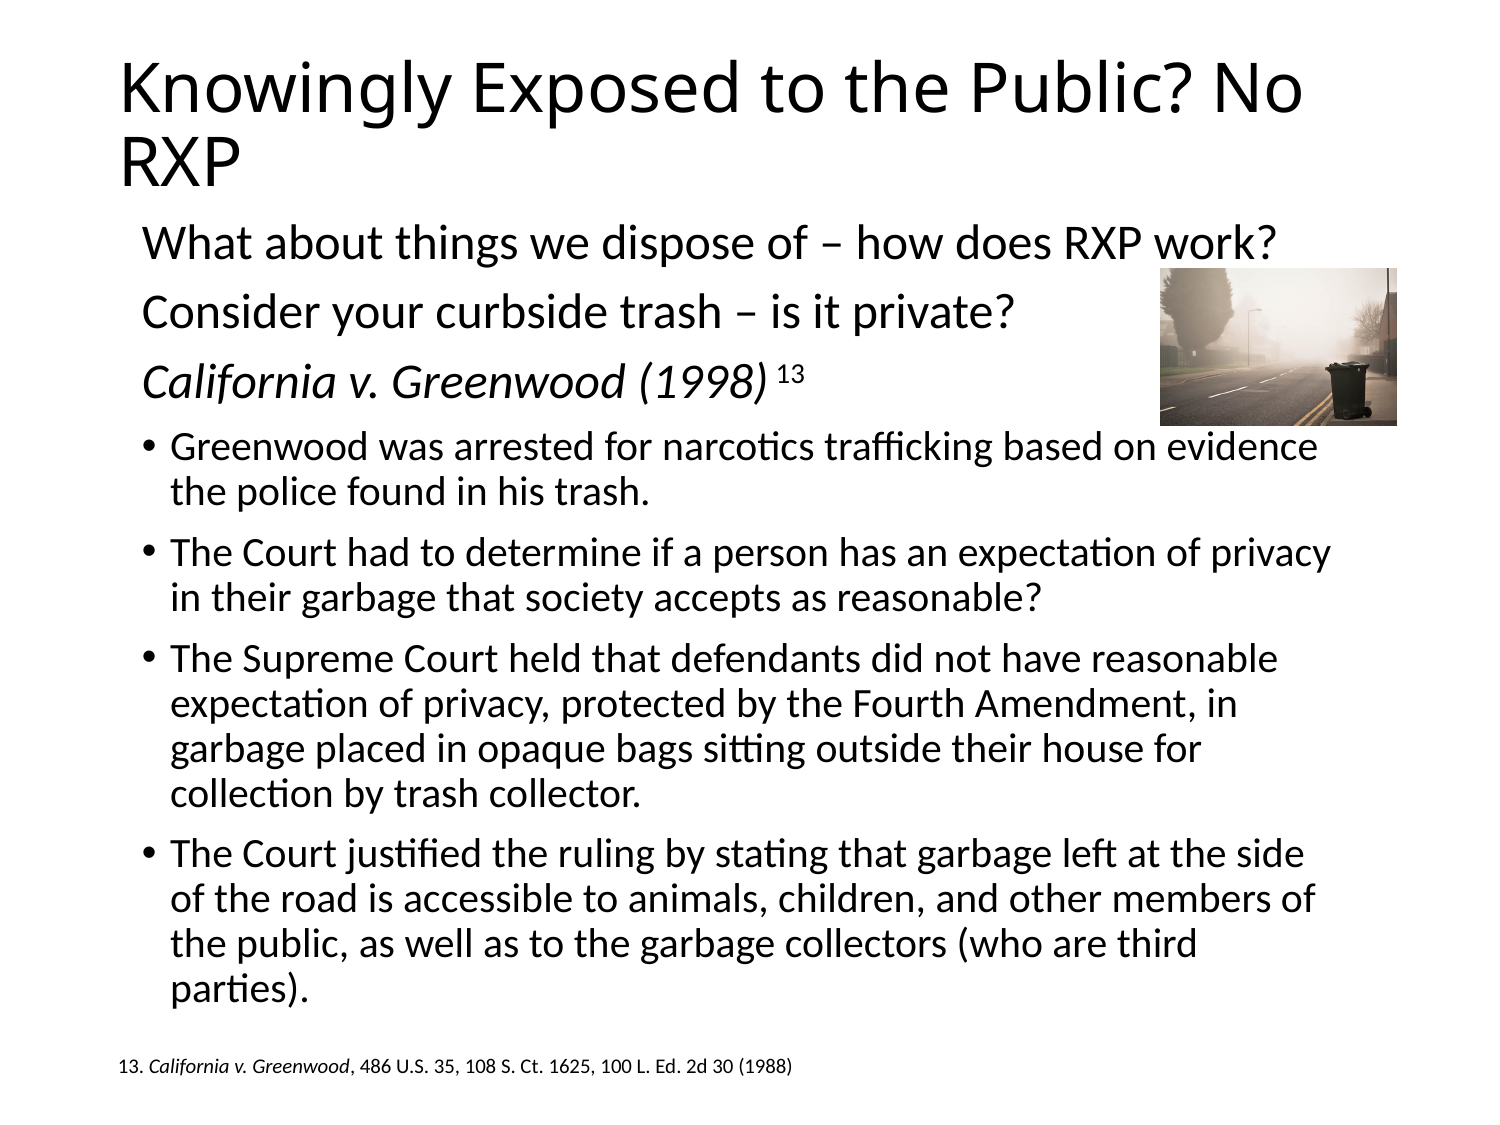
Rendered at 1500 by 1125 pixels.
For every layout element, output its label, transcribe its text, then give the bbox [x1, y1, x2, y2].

text_box 13. California v. Greenwood, 486 U.S. 35, 108 S. Ct. 1625, 100 L. Ed. 2d 30 (1988) [103, 1044, 1334, 1085]
title Knowingly Exposed to the Public? No RXP [102, 18, 1398, 237]
picture [1160, 268, 1397, 426]
list What about things we dispose of – how does RXP work? Consider your curbside trash – is it private? California v. Greenwood (1998) 13 Greenwood was arrested for narcotics trafficking based on evidence the police found in his trash. The Court had to determine if a person has an expectation of privacy in their garbage that society accepts as reasonable? The Supreme Court held that defendants did not have reasonable expectation of privacy, protected by the Fourth Amendment, in garbage placed in opaque bags sitting outside their house for collection by trash collector. The Court justified the ruling by stating that garbage left at the side of the road is accessible to animals, children, and other members of the public, as well as to the garbage collectors (who are third parties). [126, 208, 1358, 995]
